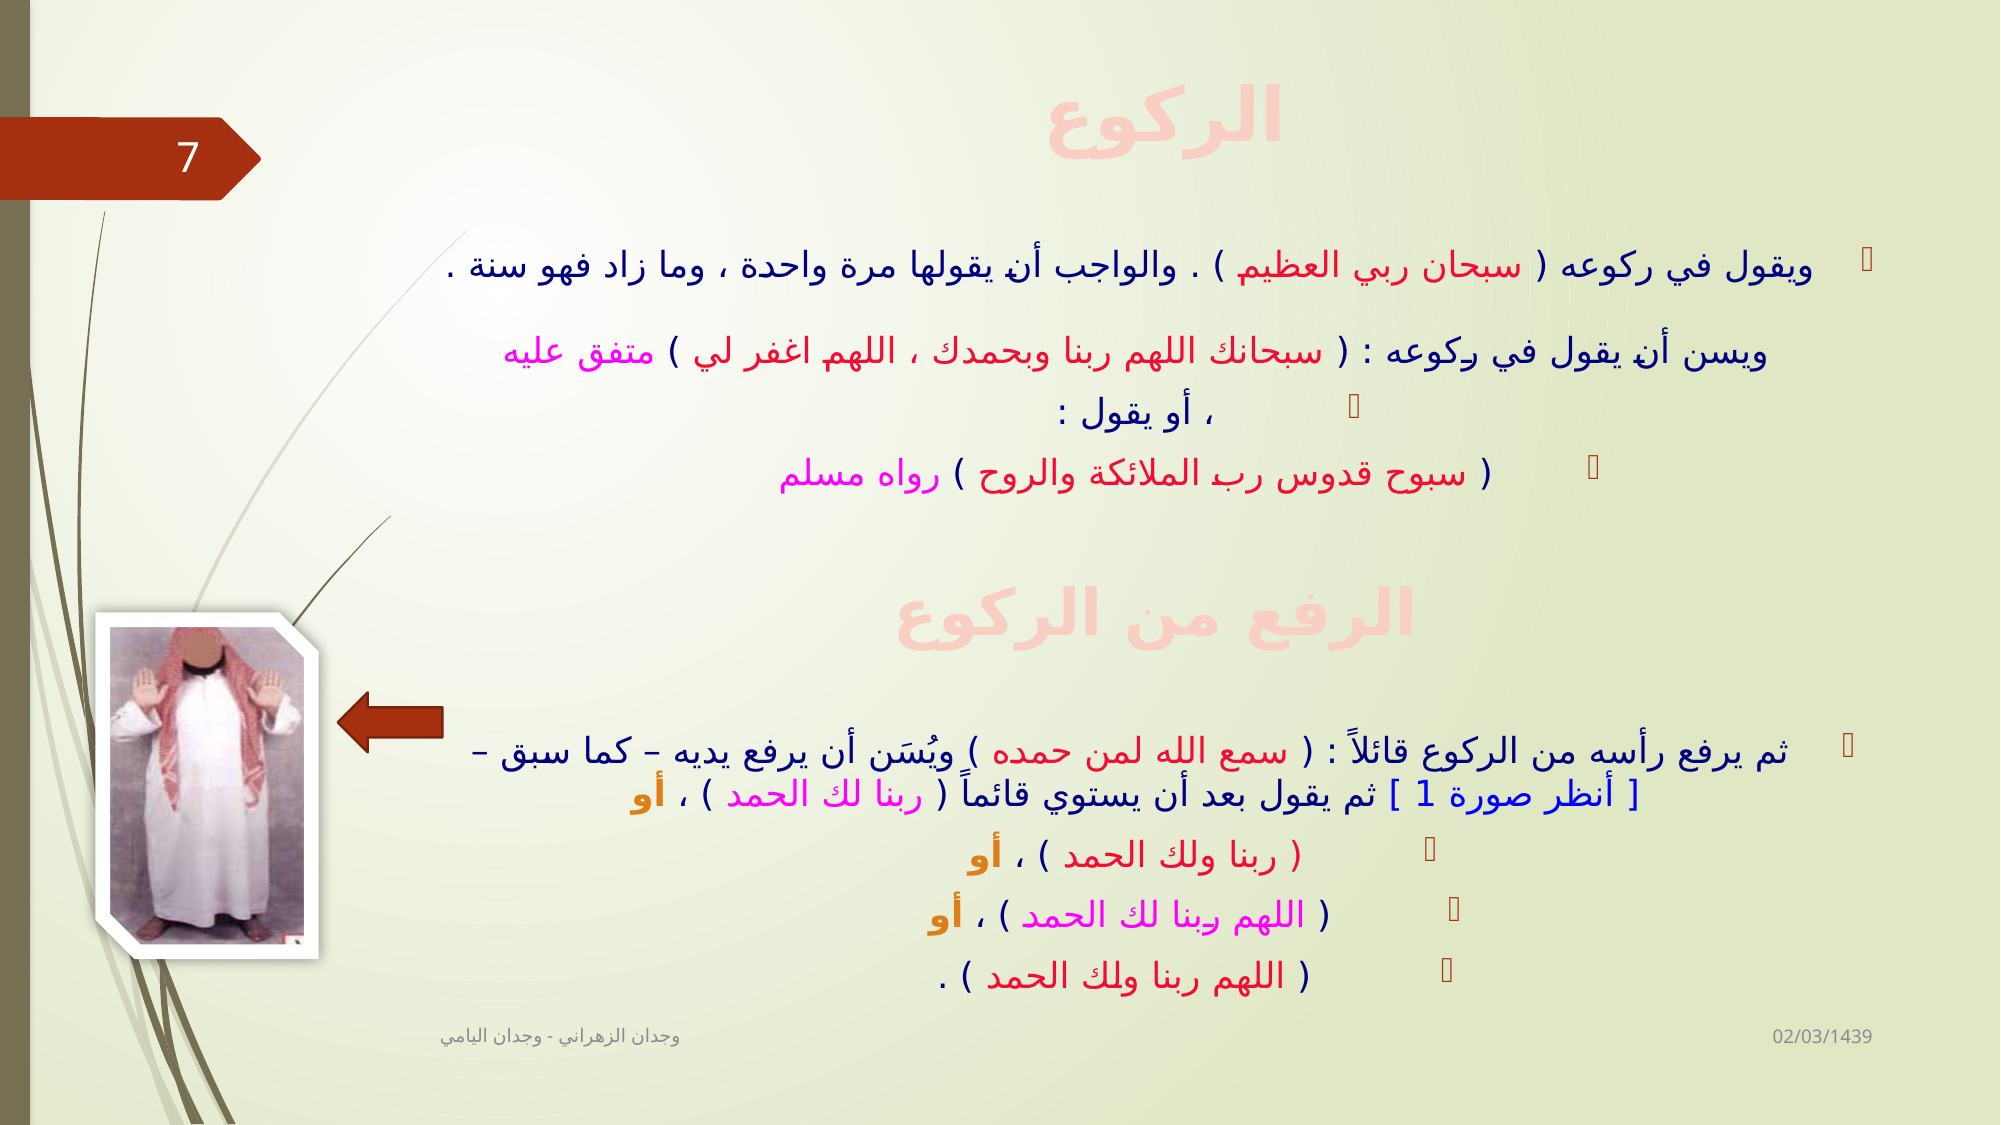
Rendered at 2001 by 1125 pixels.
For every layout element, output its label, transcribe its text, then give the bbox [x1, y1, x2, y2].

slide_number 7 [87, 129, 216, 190]
text_box [336, 691, 444, 754]
footer وجدان الزهراني - وجدان اليامي [424, 1006, 1675, 1067]
list ويقول في ركوعه ( سبحان ربي العظيم ) . والواجب أن يقولها مرة واحدة ، وما زاد فهو سنة . ويسن أن يقول في ركوعه : ( سبحانك اللهم ربنا وبحمدك ، اللهم اغفر لي ) متفق عليه ، أو يقول : ( سبوح قدوس رب الملائكة والروح ) رواه مسلم الرفع من الركوع ثم يرفع رأسه من الركوع قائلاً : ( سمع الله لمن حمده ) ويُسَن أن يرفع يديه – كما سبق – [ أنظر صورة 1 ] ثم يقول بعد أن يستوي قائماً ( ربنا لك الحمد ) ، أو ( ربنا ولك الحمد ) ، أو ( اللهم ربنا لك الحمد ) ، أو ( اللهم ربنا ولك الحمد ) . [424, 233, 1888, 1006]
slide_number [1699, 1005, 1888, 1067]
title الركوع [433, 58, 1896, 313]
picture [102, 619, 312, 952]
